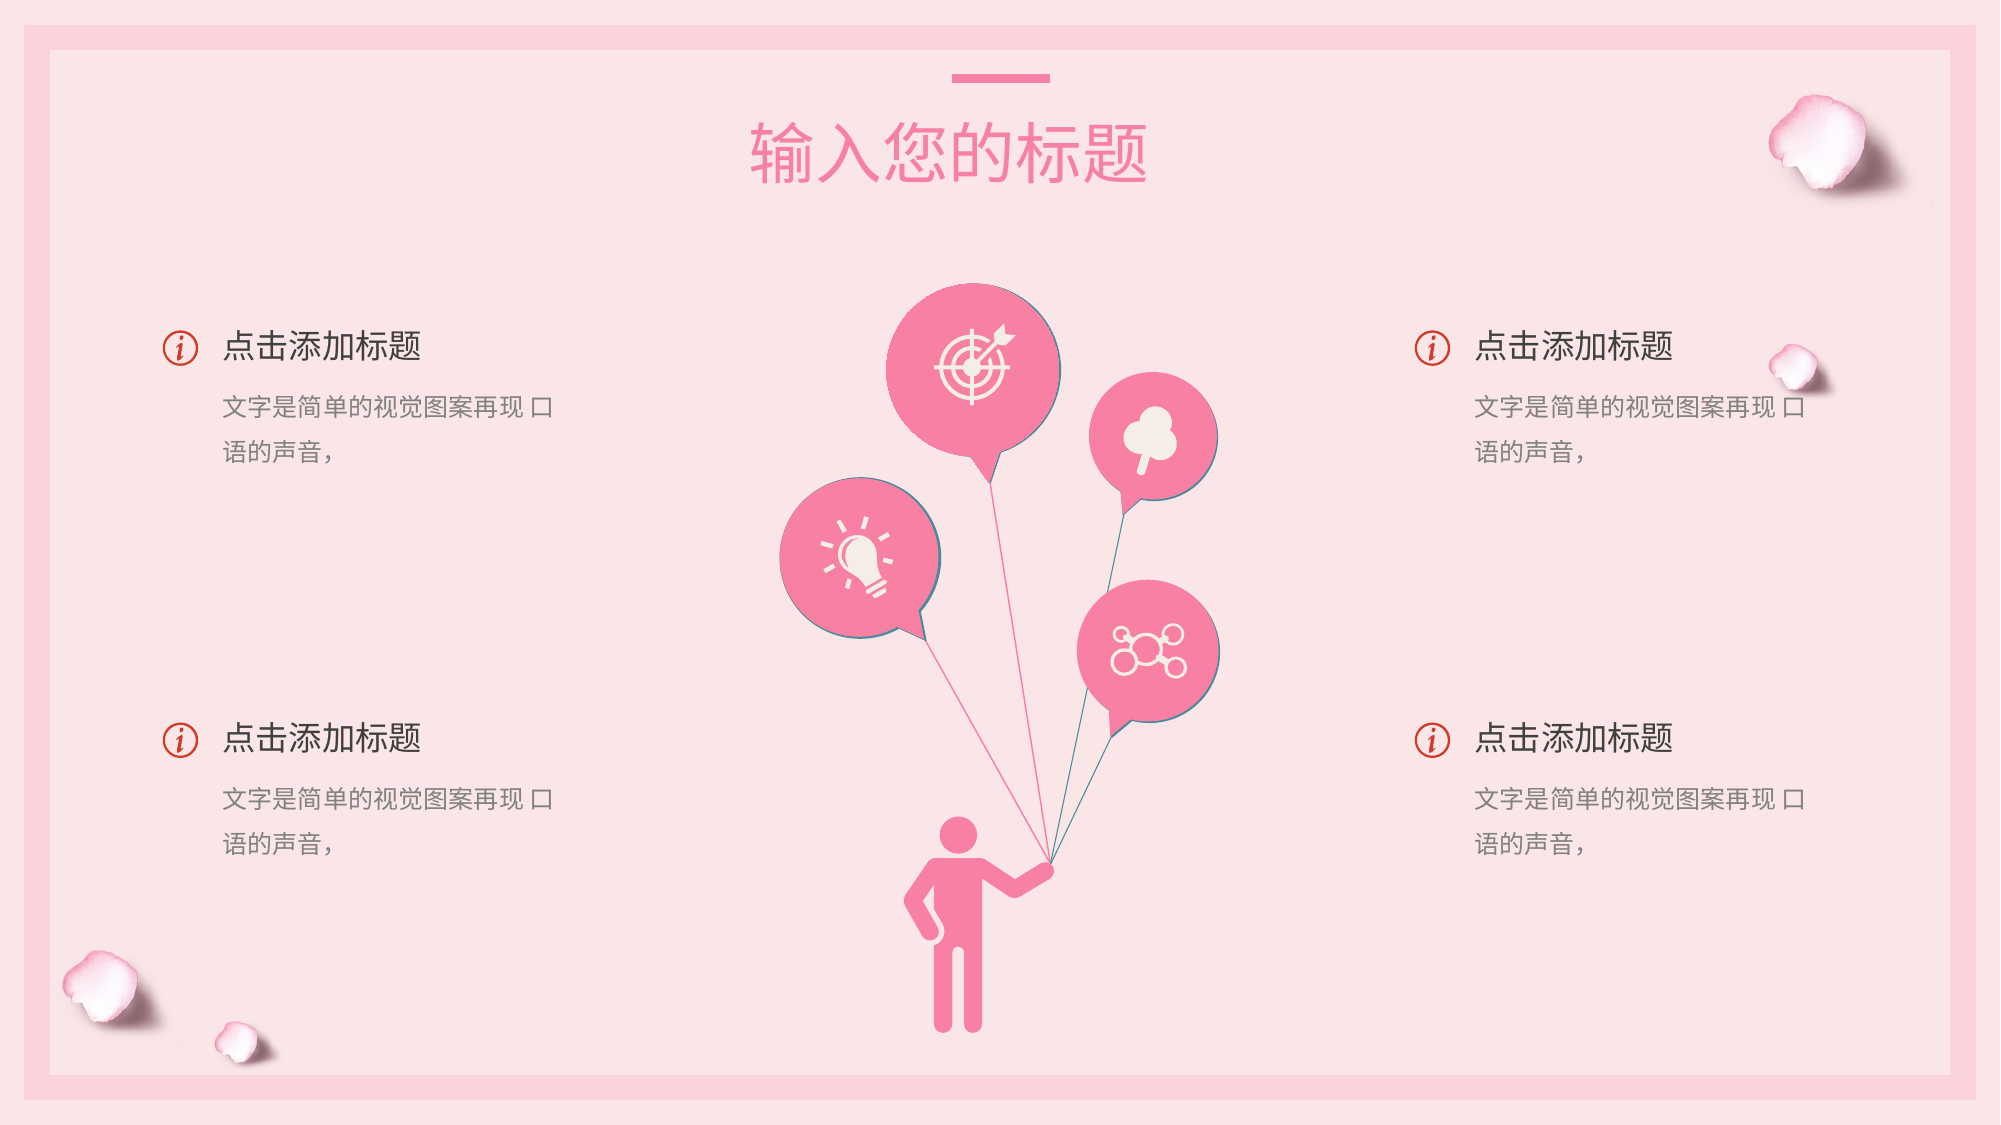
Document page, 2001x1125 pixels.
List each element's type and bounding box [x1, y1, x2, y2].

picture [54, 656, 700, 1073]
text_box [162, 317, 717, 470]
text_box [1414, 709, 1969, 862]
text_box [768, 283, 1231, 1033]
text_box [1414, 317, 1969, 470]
text_box [162, 709, 717, 862]
picture [1633, 93, 1934, 317]
